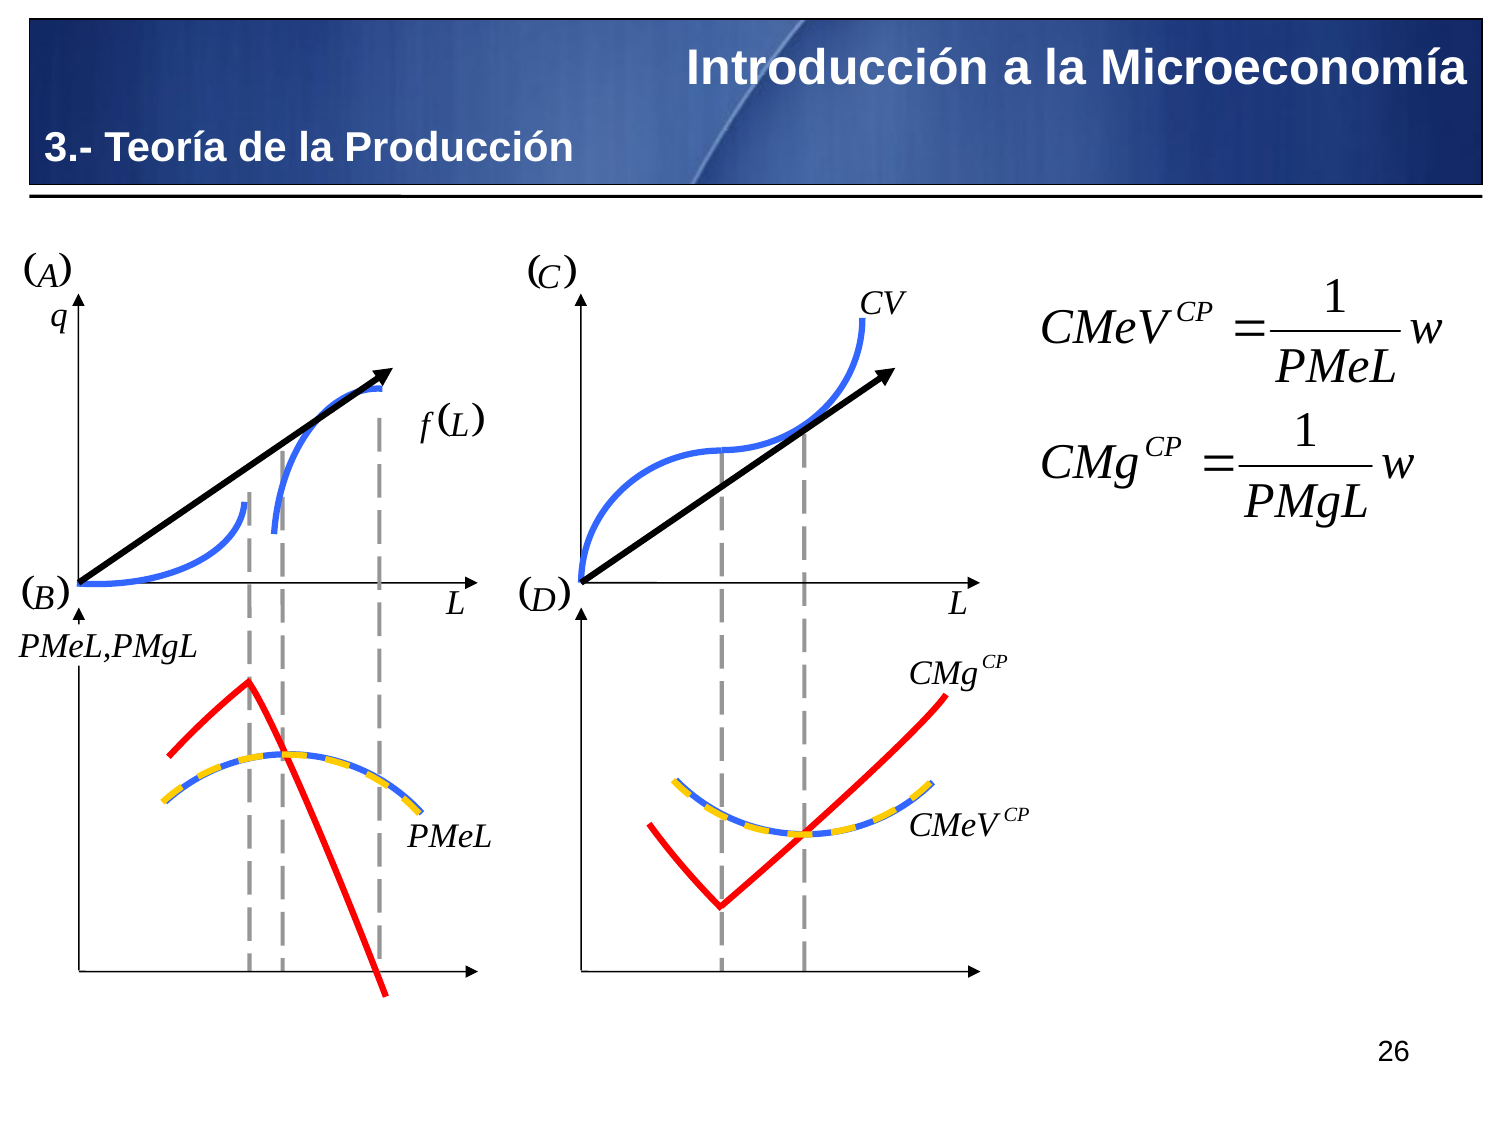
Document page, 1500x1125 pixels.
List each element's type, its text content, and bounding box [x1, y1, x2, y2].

text_box [29, 19, 1483, 185]
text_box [11, 252, 1036, 1012]
text_box Introducción a la Microeconomía [608, 26, 1483, 102]
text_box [1033, 263, 1451, 540]
slide_number 26 [1074, 1024, 1426, 1103]
text_box 3.- Teoría de la Producción [29, 112, 632, 178]
